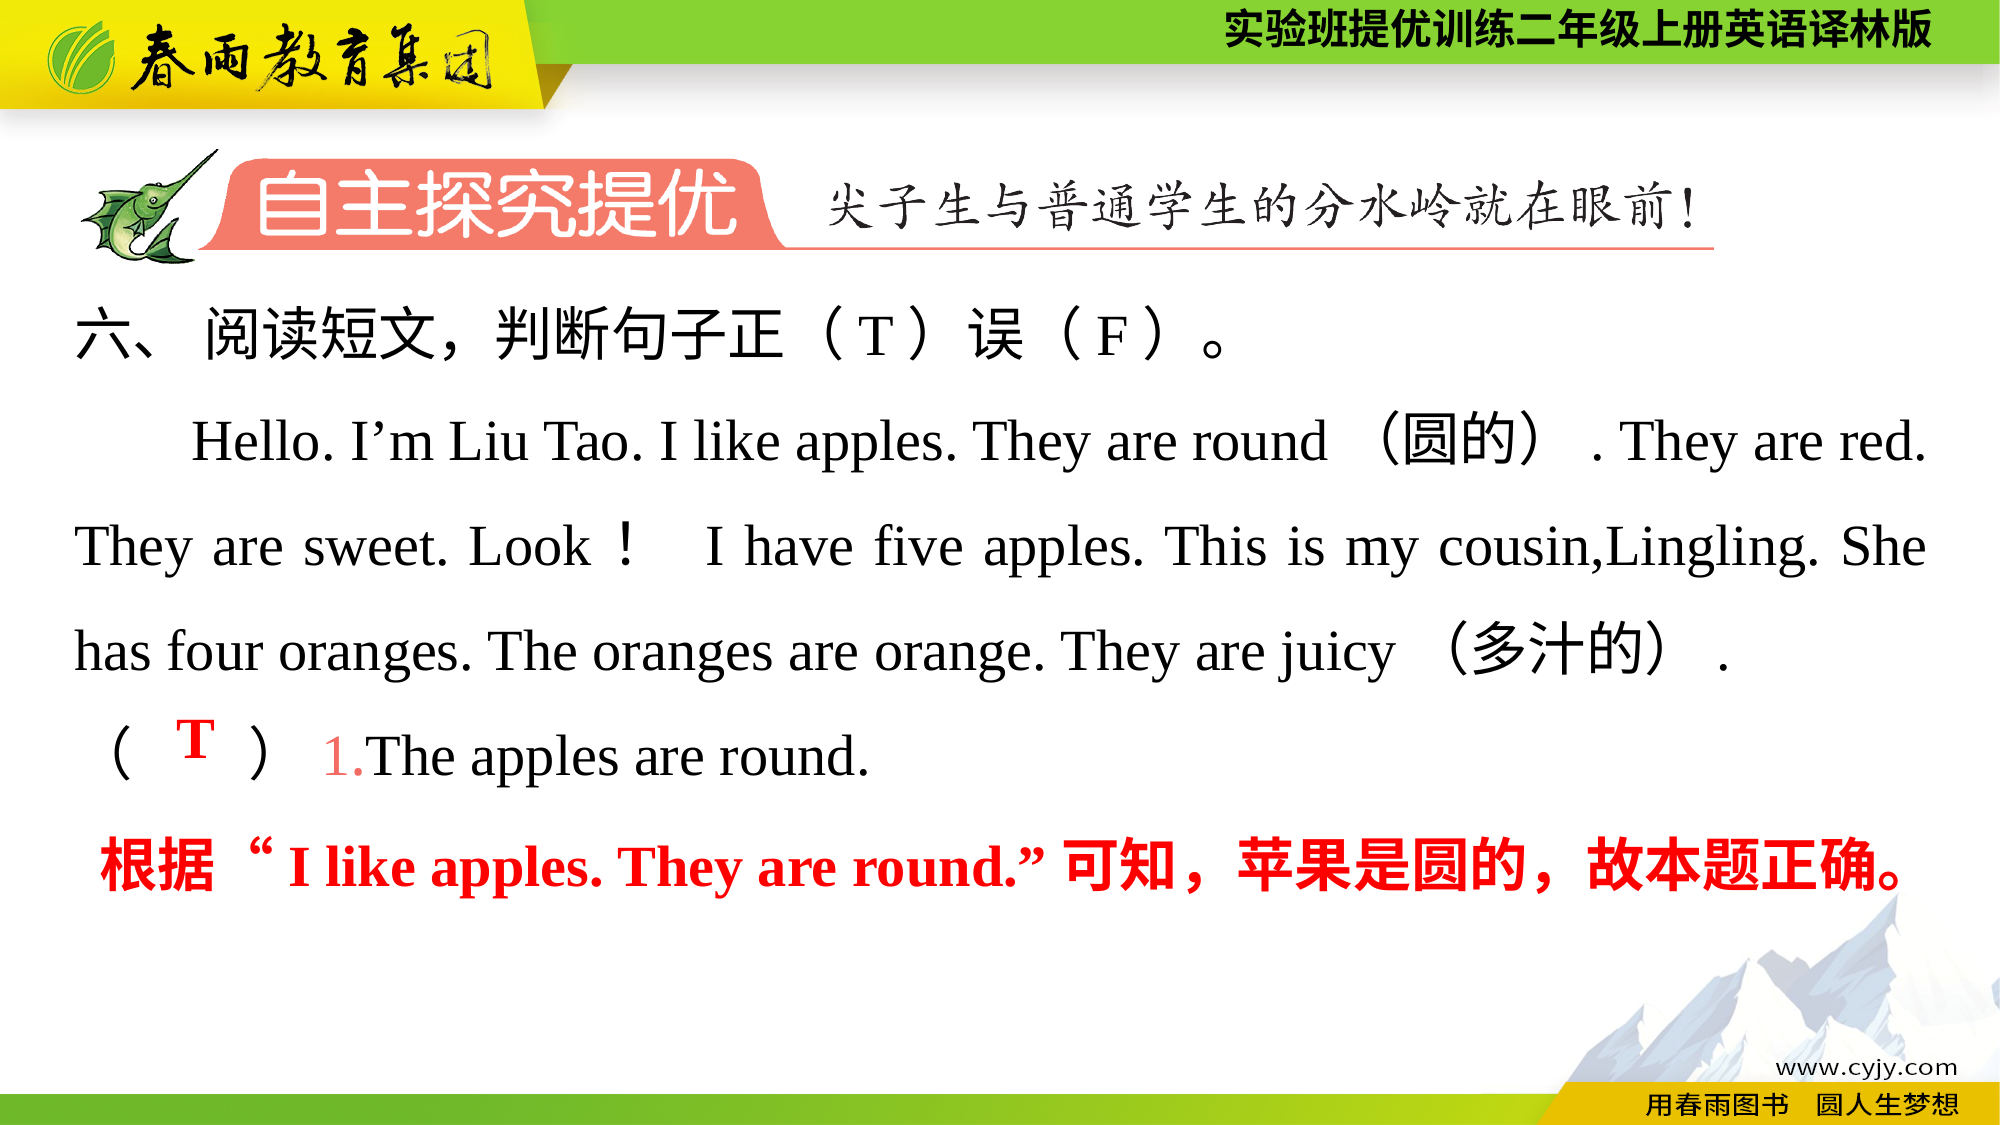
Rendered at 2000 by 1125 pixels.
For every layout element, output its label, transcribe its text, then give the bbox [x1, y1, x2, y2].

text_box T [161, 692, 231, 778]
list 六、 阅读短文，判断句子正（T）误（F）。 Hello. I’m Liu Tao. I like apples. They are round（圆的）. They are red. They are sweet. Look！ I have five apples. This is my cousin,Lingling. She has four oranges. The oranges are orange. They are juicy（多汁的）. （ ）1.The apples are round. [59, 255, 1944, 787]
text_box 根据“I like apples. They are round.”可知，苹果是圆的，故本题正确。 [84, 785, 1969, 906]
picture [0, 0, 2000, 1125]
